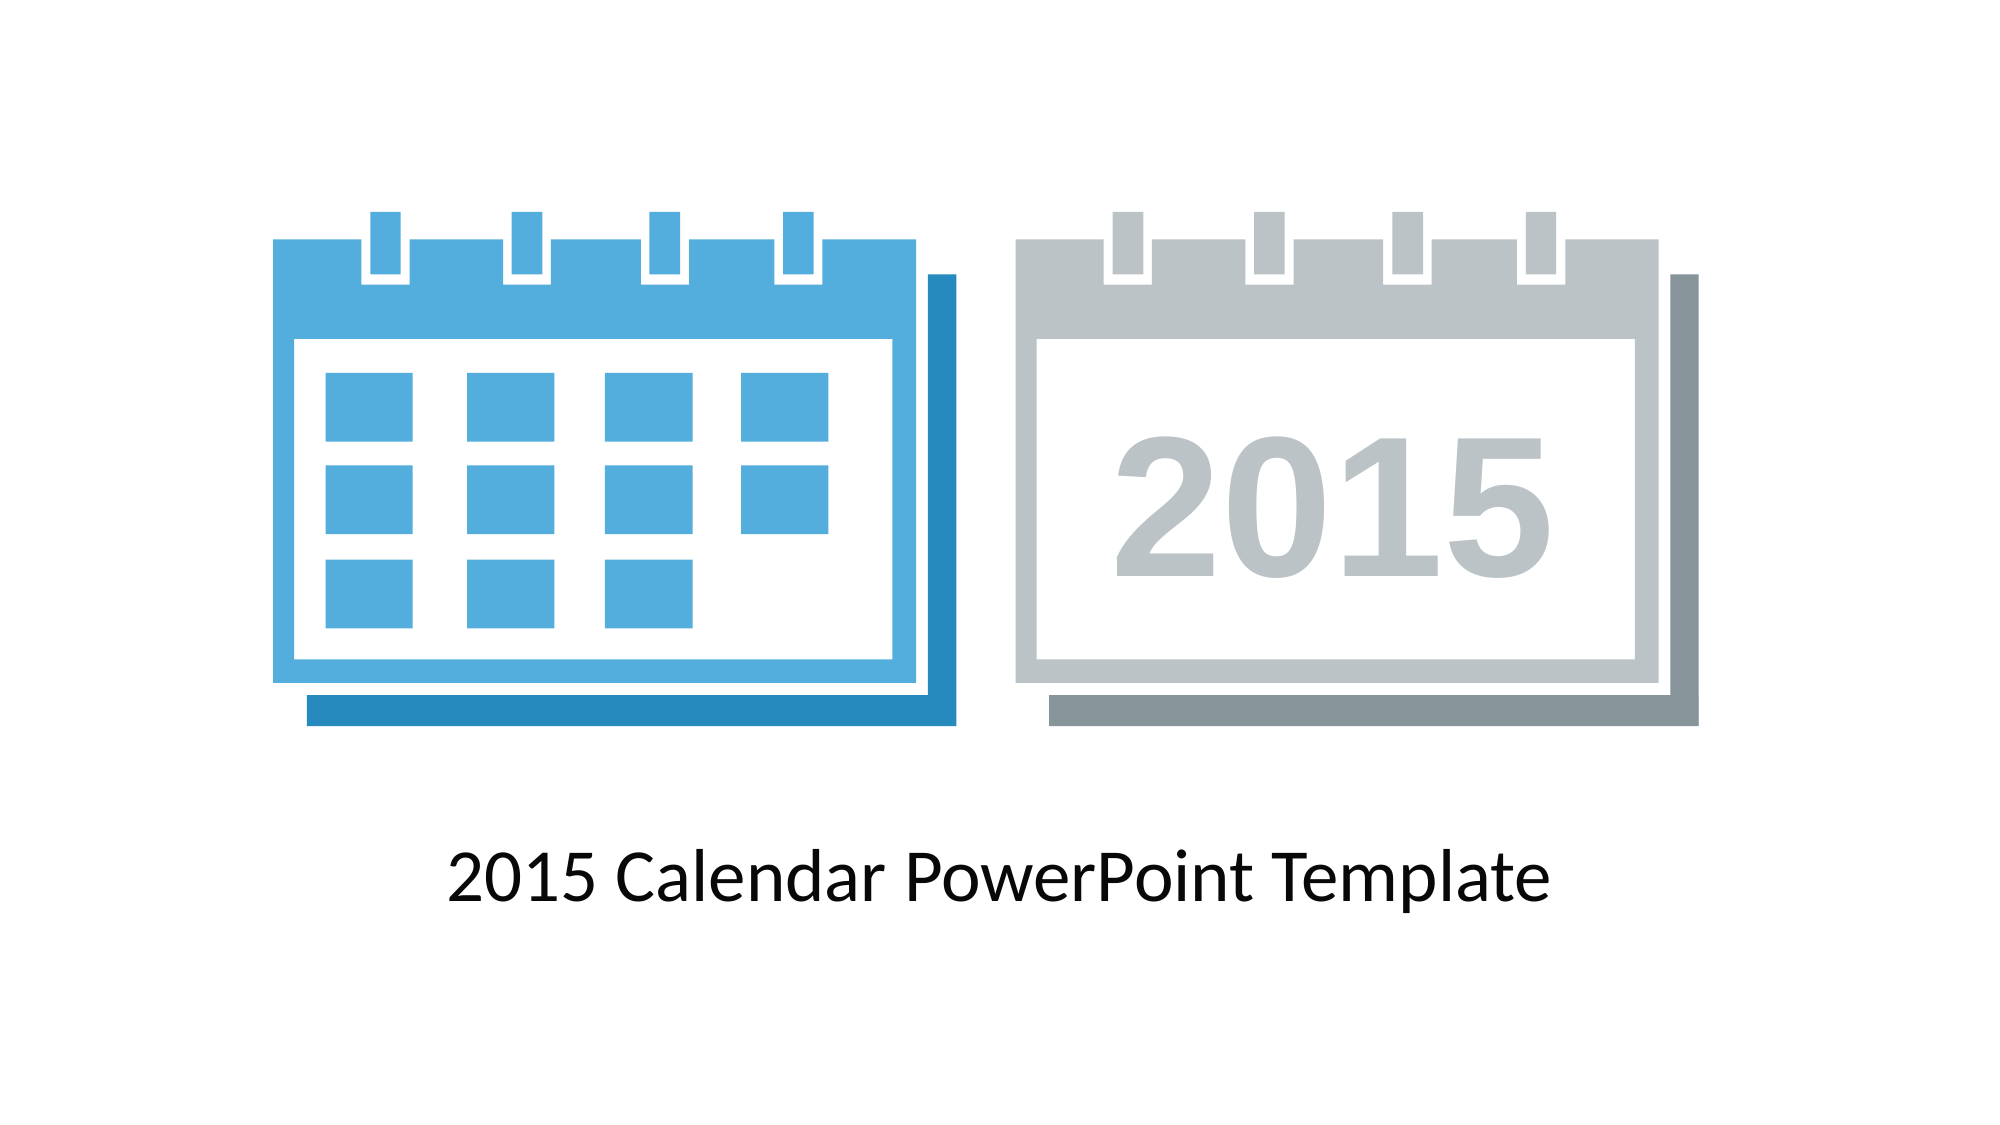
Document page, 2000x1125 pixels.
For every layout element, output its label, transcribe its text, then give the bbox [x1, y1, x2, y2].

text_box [272, 211, 1699, 727]
title 2015 Calendar PowerPoint Template [99, 813, 1900, 930]
